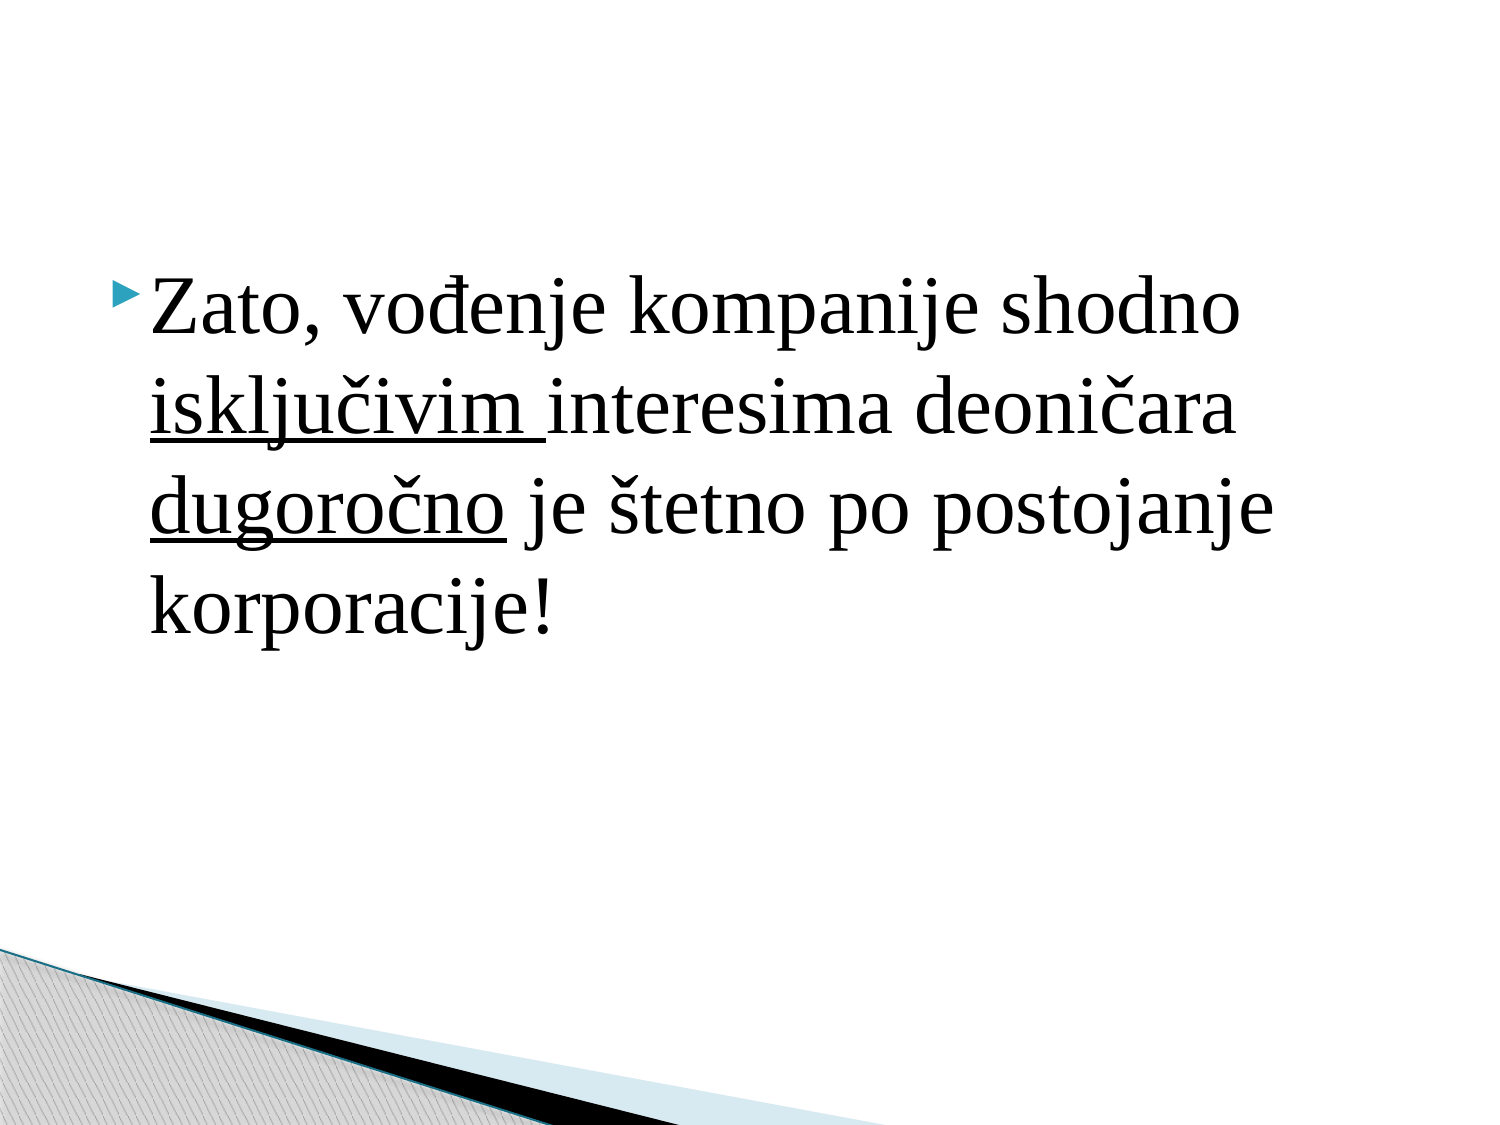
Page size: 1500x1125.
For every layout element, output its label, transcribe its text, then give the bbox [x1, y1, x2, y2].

list Zato, vođenje kompanije shodno isključivim interesima deoničara dugoročno je štetno po postojanje korporacije! [74, 242, 1426, 986]
